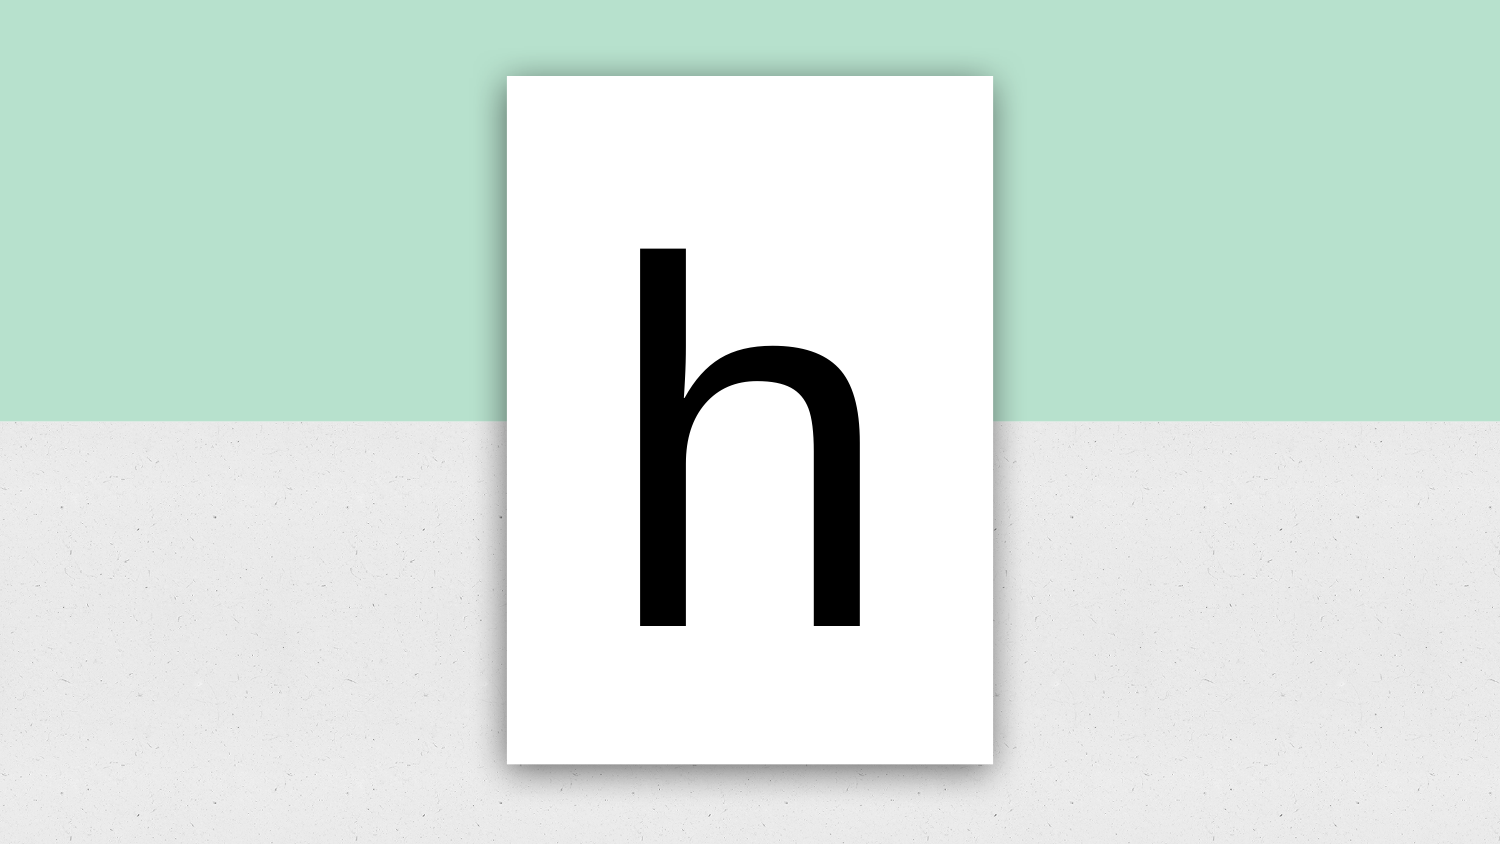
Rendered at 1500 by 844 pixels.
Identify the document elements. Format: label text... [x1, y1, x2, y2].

picture [0, 422, 1500, 844]
text_box [0, 0, 1500, 421]
text_box h [558, 125, 940, 420]
text_box [506, 76, 994, 420]
